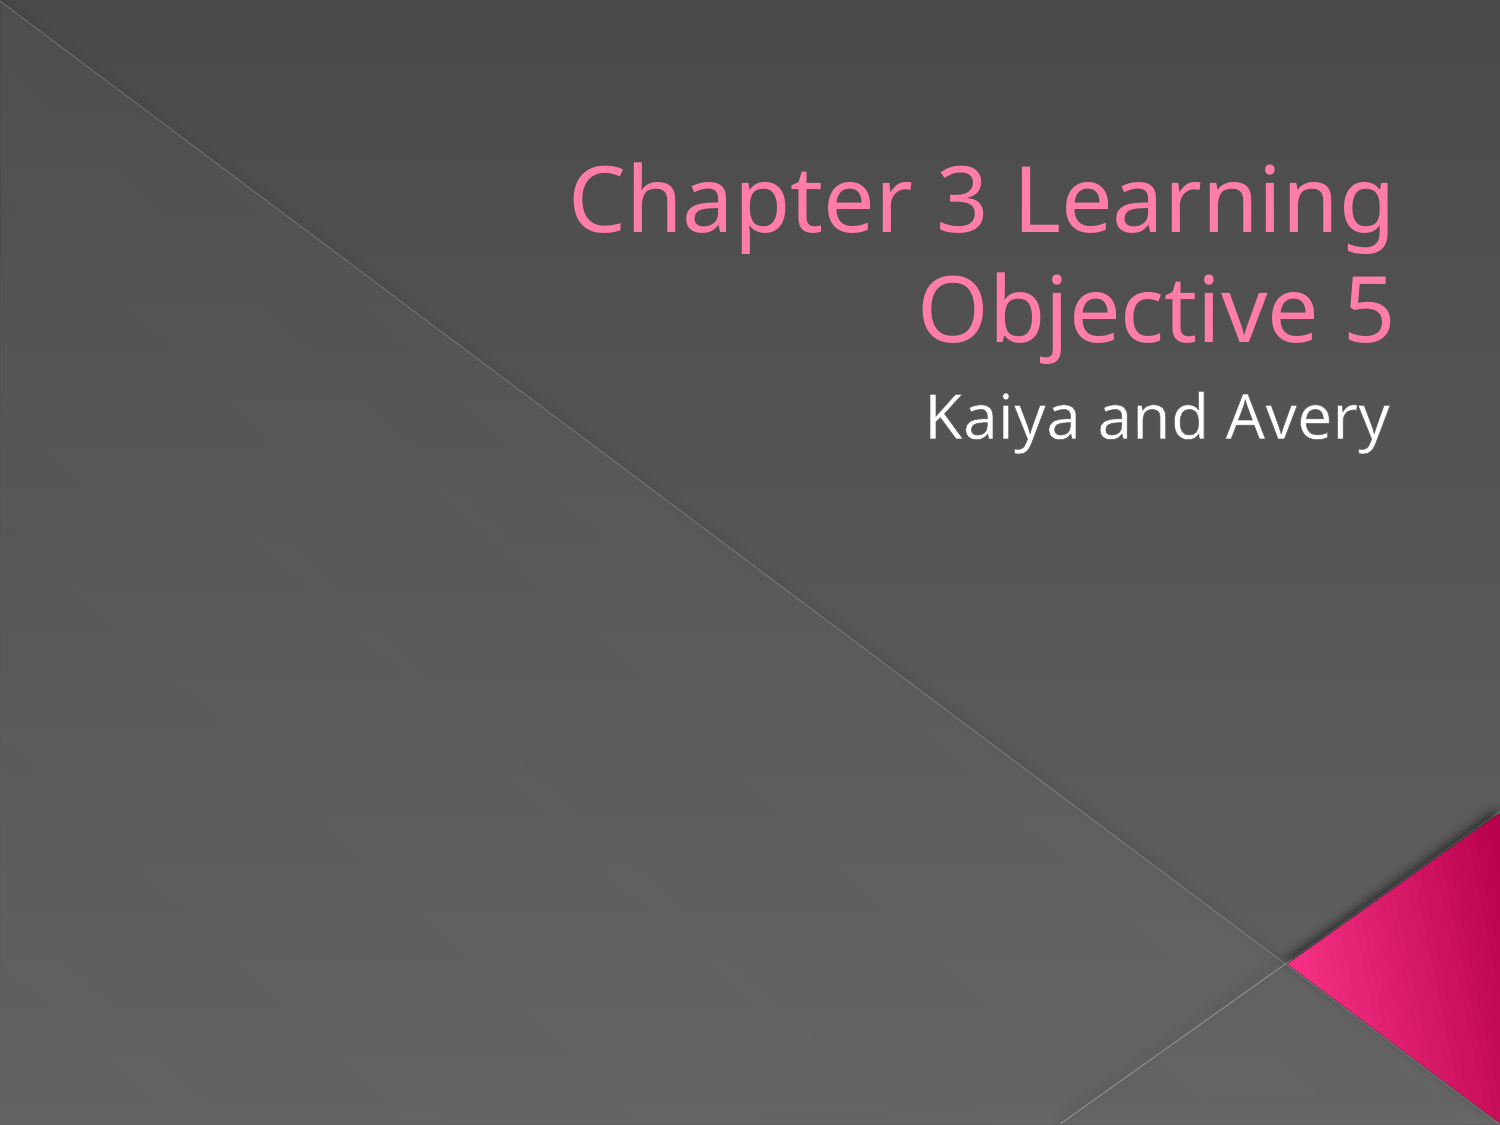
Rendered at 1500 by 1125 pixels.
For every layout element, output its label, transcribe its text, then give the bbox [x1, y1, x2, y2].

title Chapter 3 Learning Objective 5 [88, 127, 1412, 369]
subtitle Kaiya and Avery [88, 369, 1412, 657]
